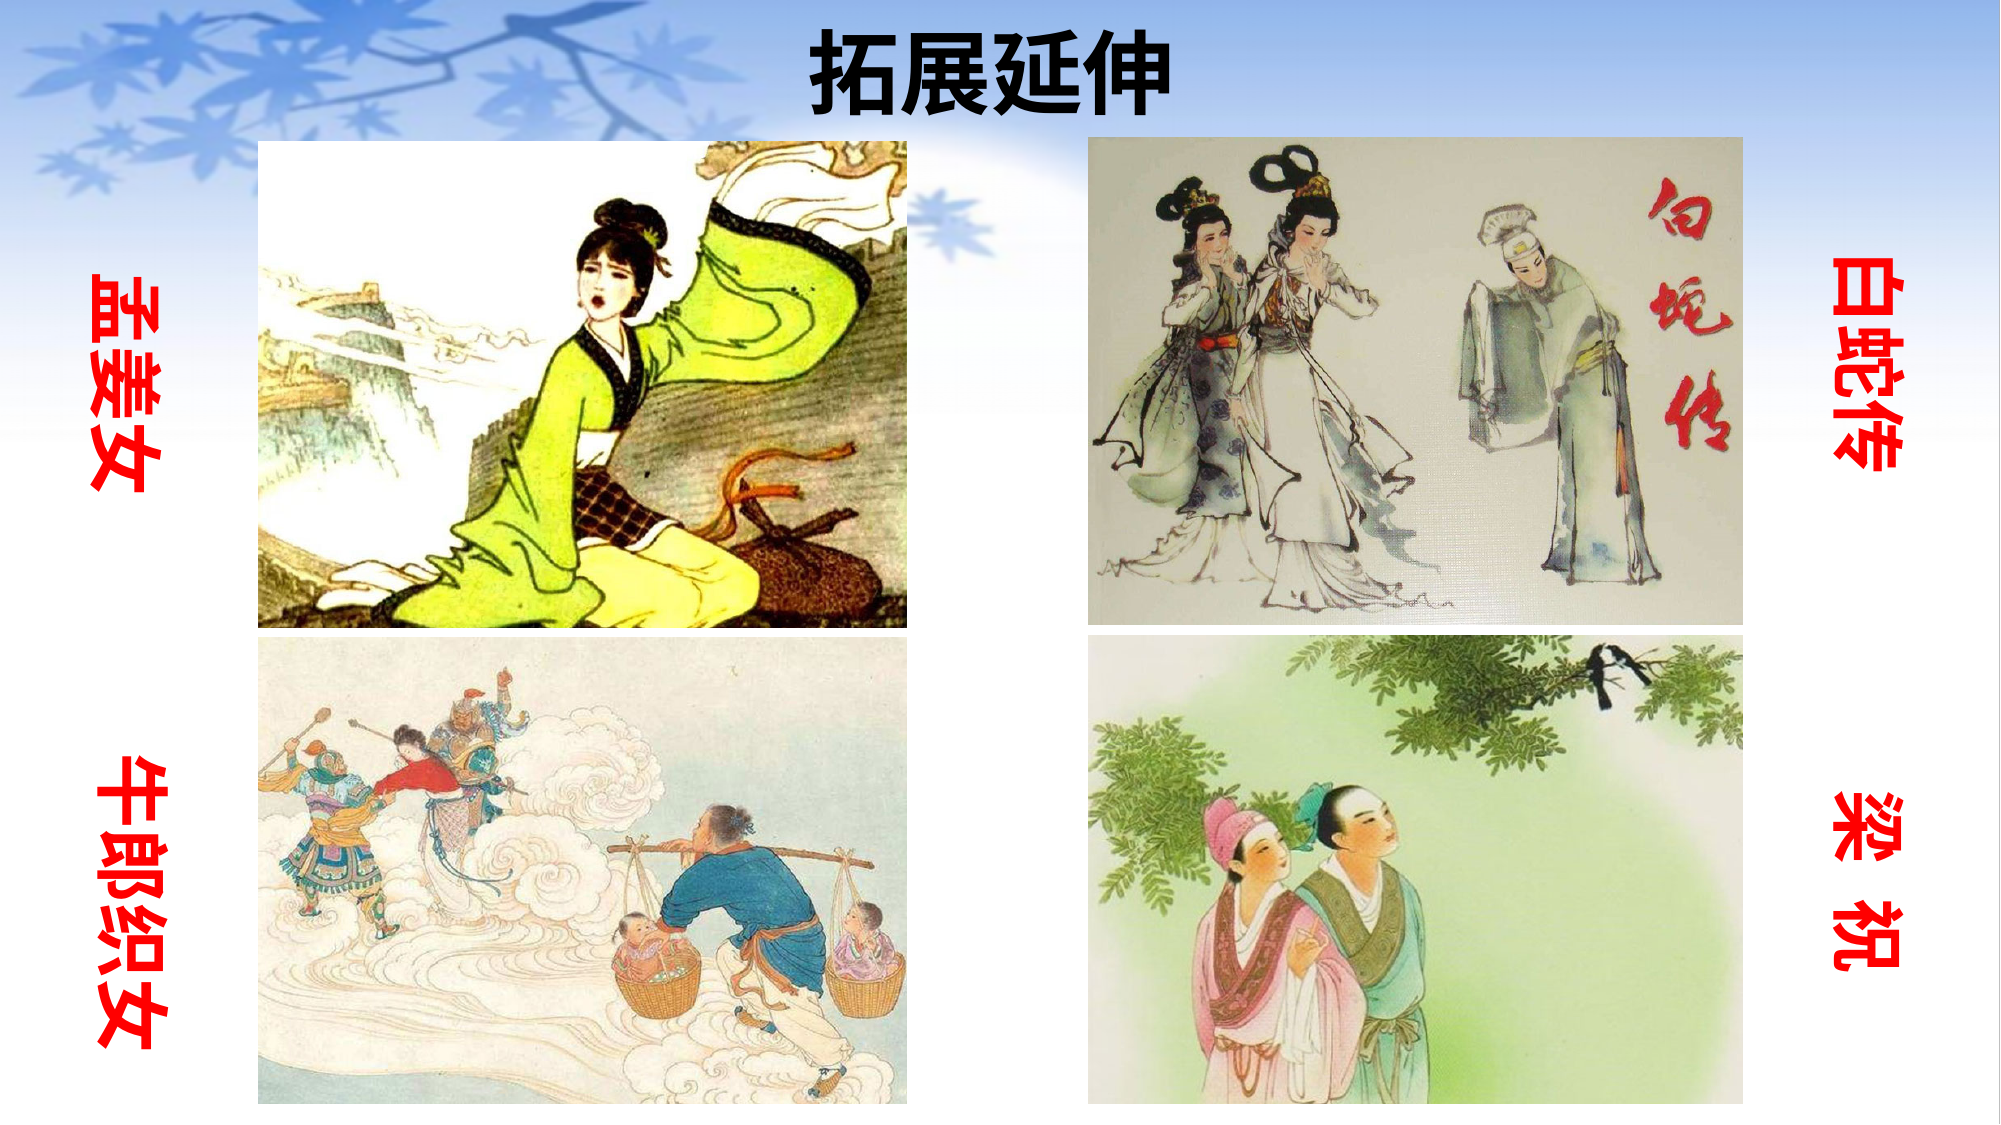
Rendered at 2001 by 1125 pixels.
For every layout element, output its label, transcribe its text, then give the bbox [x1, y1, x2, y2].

text_box 拓展延伸 [128, 2, 1854, 138]
text_box 梁 祝 [1804, 681, 1925, 1082]
text_box 牛郎织女 [76, 682, 182, 1125]
text_box 白蛇传 [1804, 162, 1925, 563]
text_box 孟姜女 [61, 184, 182, 585]
picture [0, 0, 2001, 1125]
